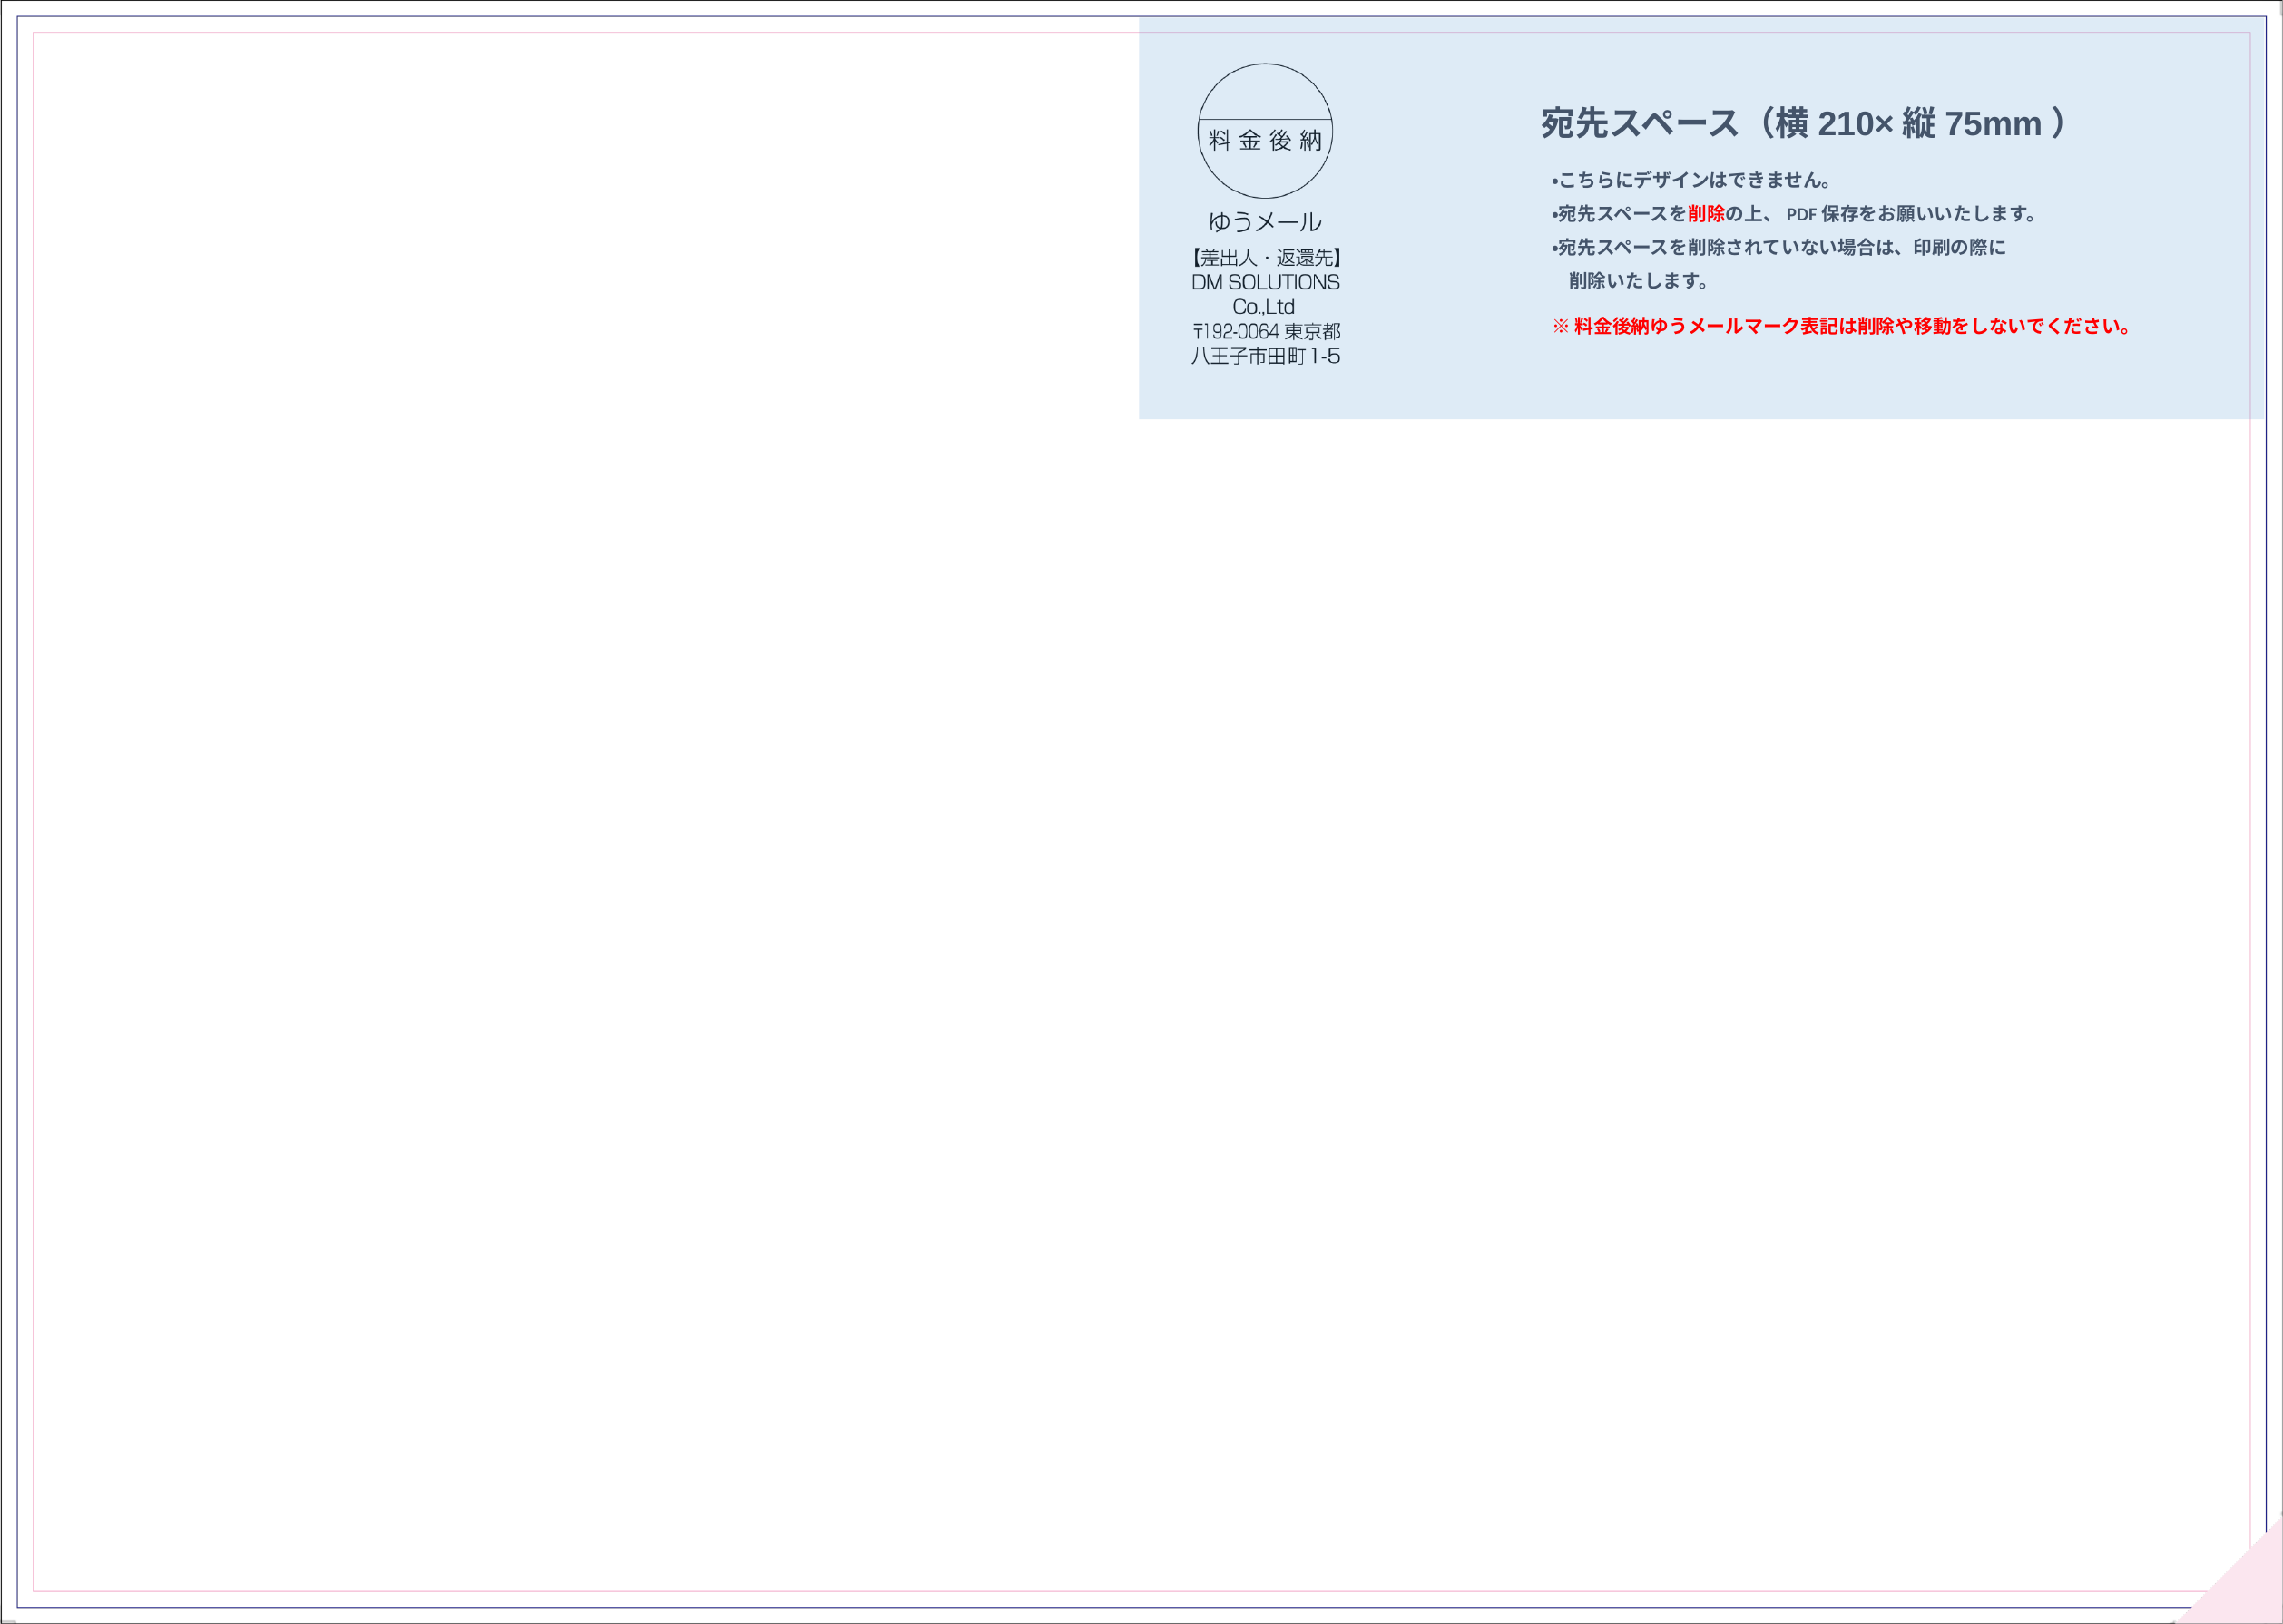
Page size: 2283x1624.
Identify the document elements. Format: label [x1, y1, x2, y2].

text_box [1139, 17, 2265, 420]
picture [0, 0, 2283, 1624]
